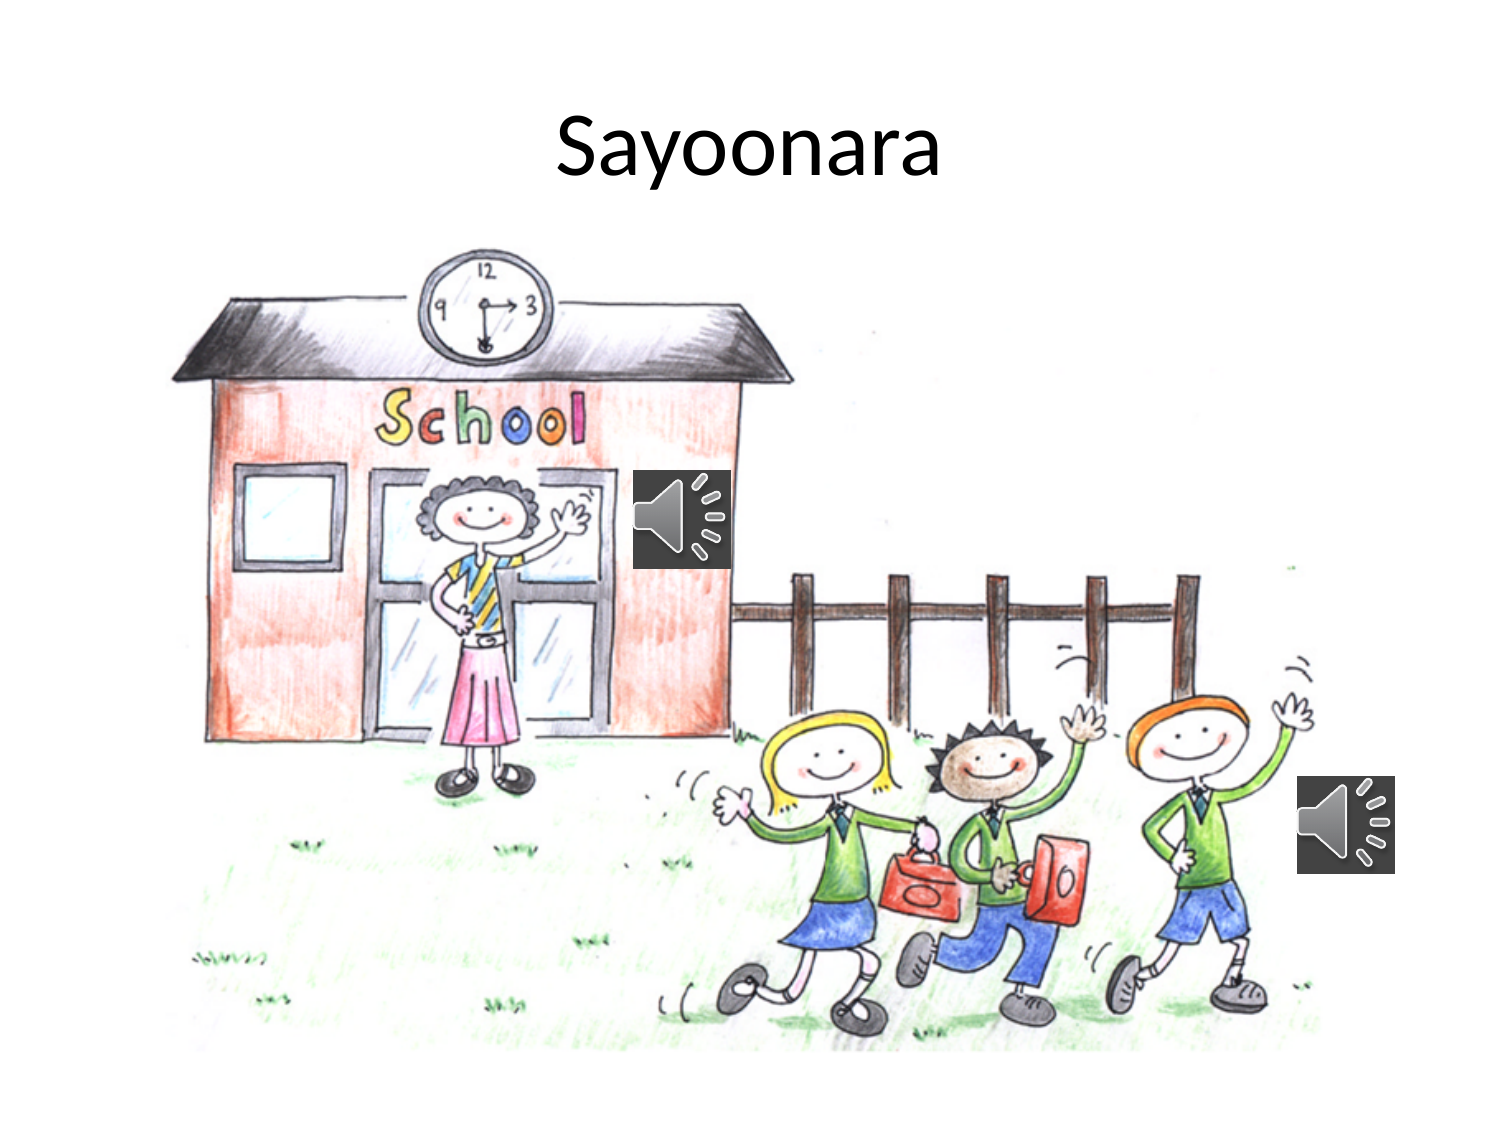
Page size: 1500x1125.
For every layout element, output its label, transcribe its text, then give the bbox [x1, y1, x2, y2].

title Sayoonara [75, 45, 1425, 233]
picture [631, 469, 733, 570]
picture [1295, 774, 1397, 876]
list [123, 243, 1365, 1081]
